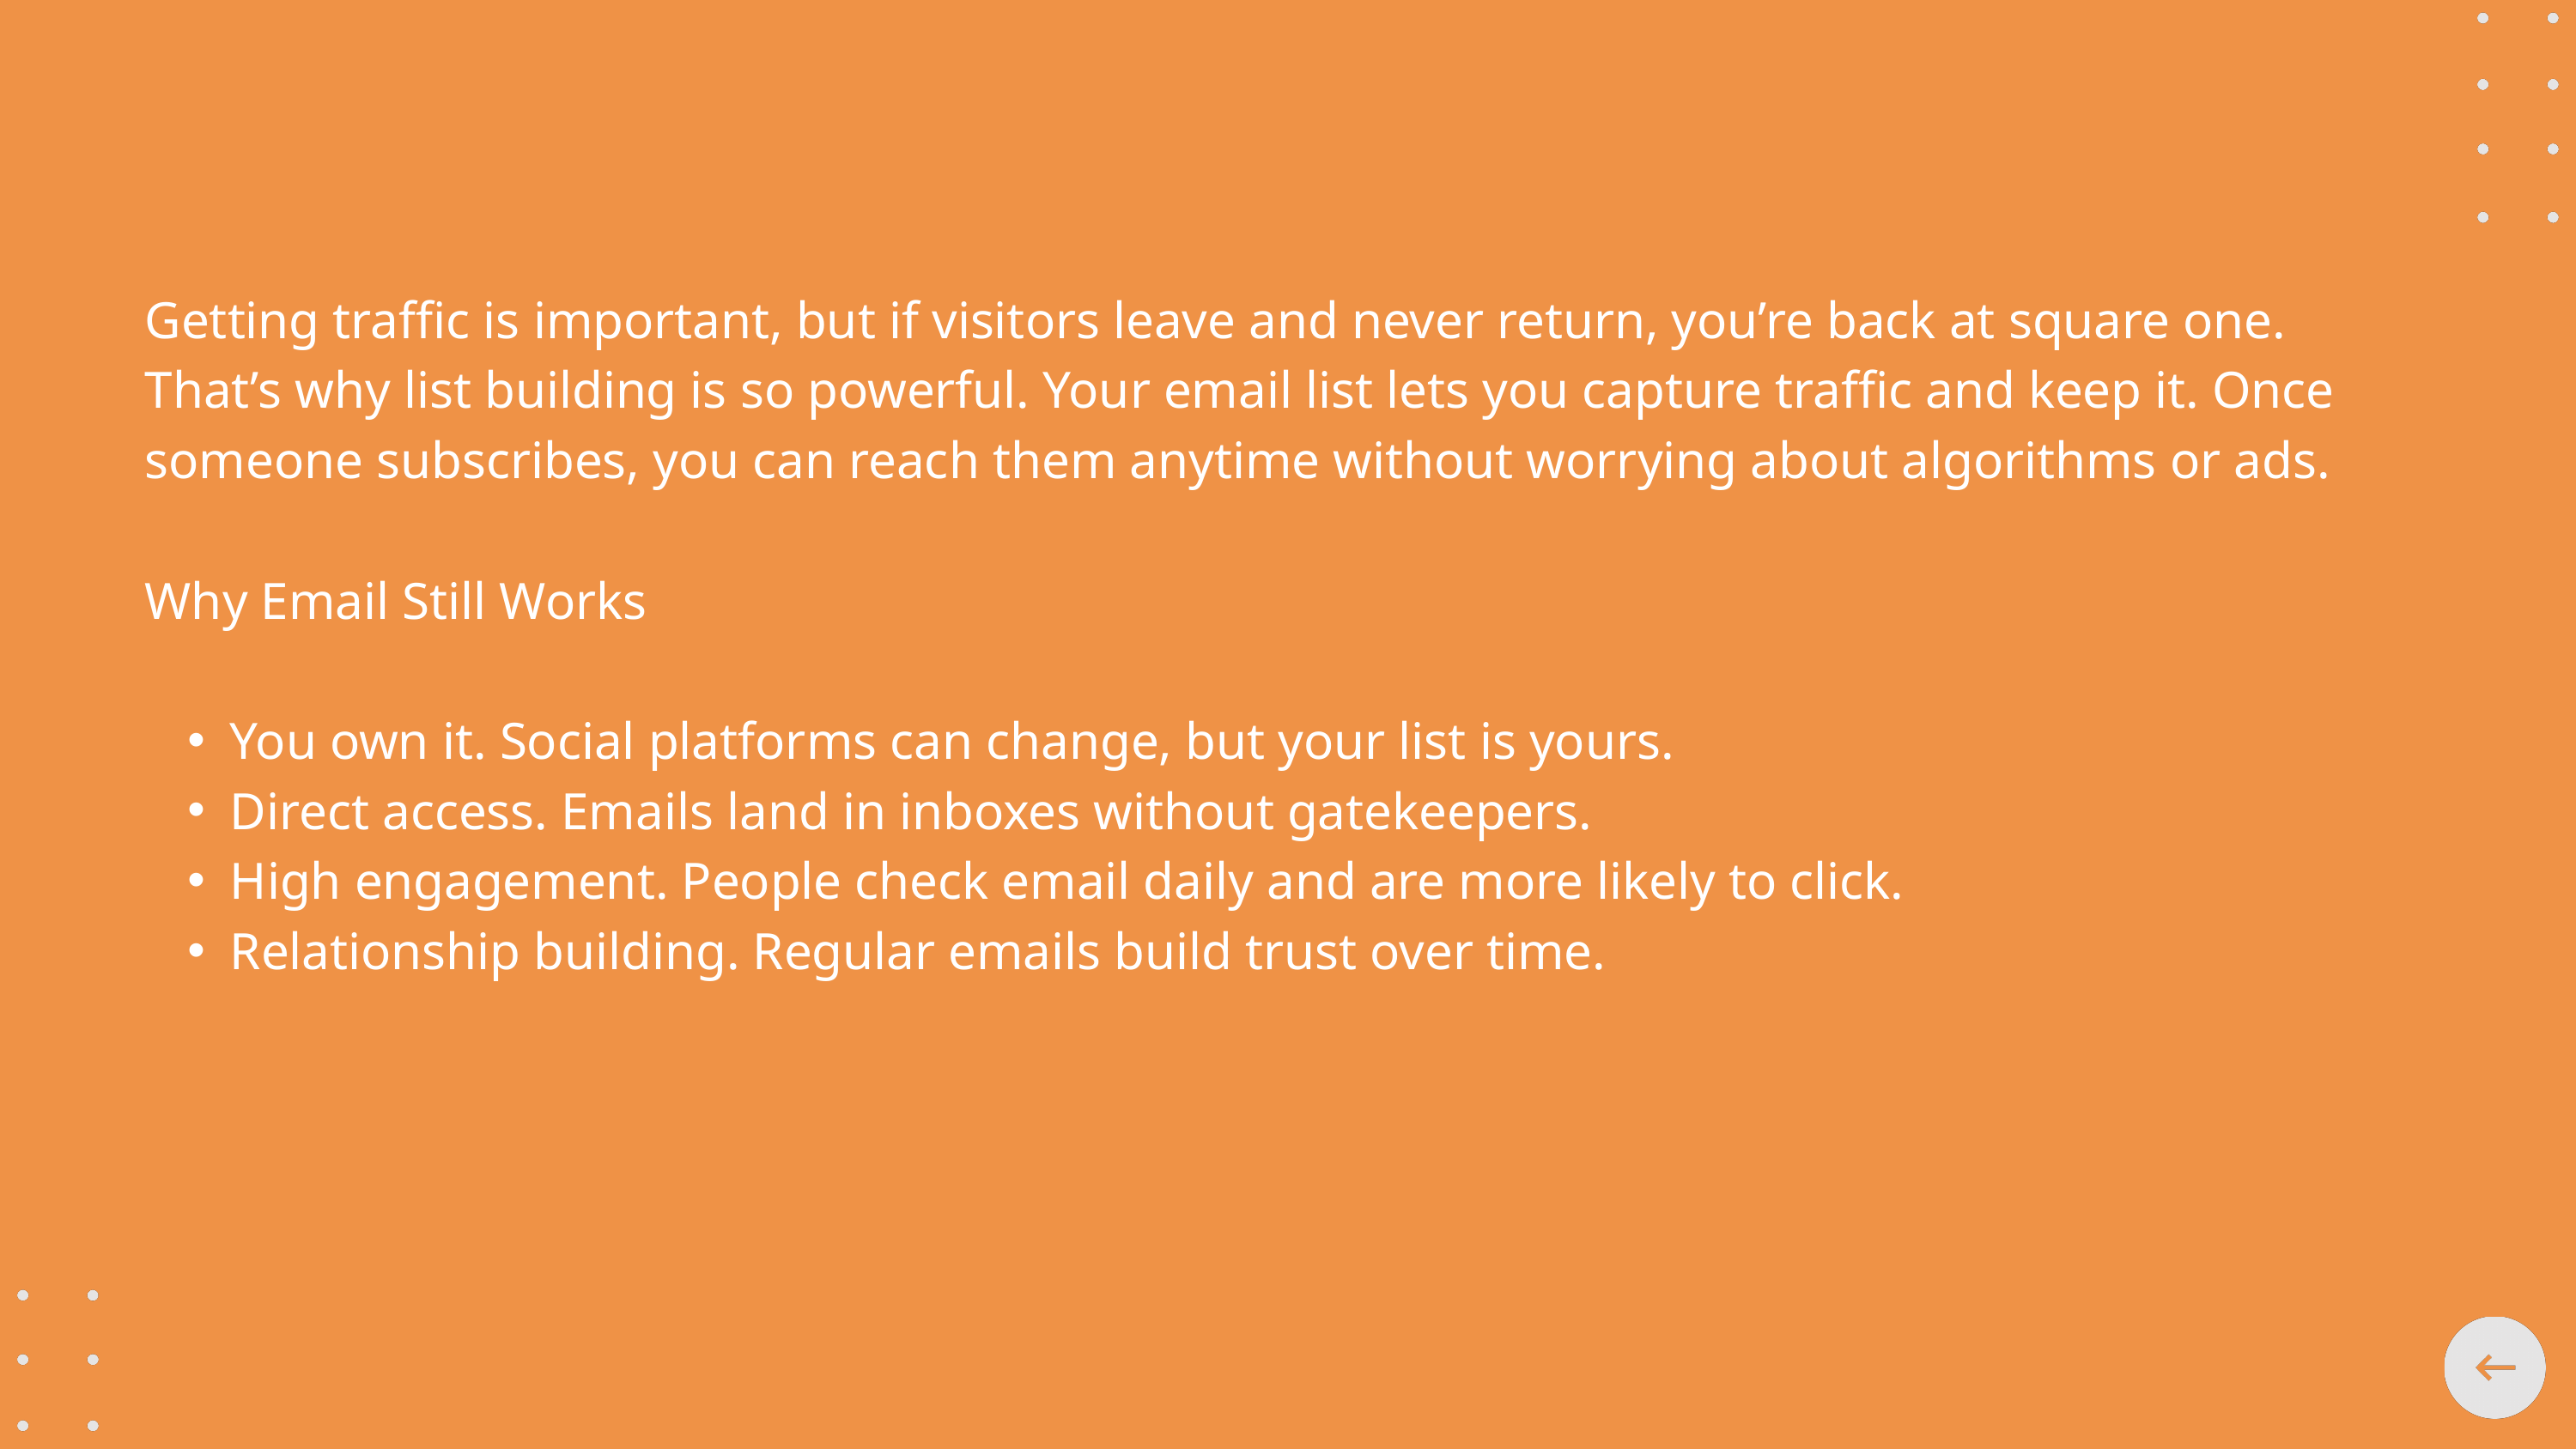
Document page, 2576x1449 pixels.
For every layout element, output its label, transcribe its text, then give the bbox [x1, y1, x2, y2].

text_box Getting traffic is important, but if visitors leave and never return, you’re back at square one. That’s why list building is so powerful. Your email list lets you capture traffic and keep it. Once someone subscribes, you can reach them anytime without worrying about algorithms or ads. Why Email Still Works You own it. Social platforms can change, but your list is yours. Direct access. Emails land in inboxes without gatekeepers. High engagement. People check email daily and are more likely to click. Relationship building. Regular emails build trust over time. [144, 278, 2391, 1050]
text_box [0, 1285, 103, 1449]
text_box [2470, 0, 2576, 227]
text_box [2444, 1316, 2547, 1419]
